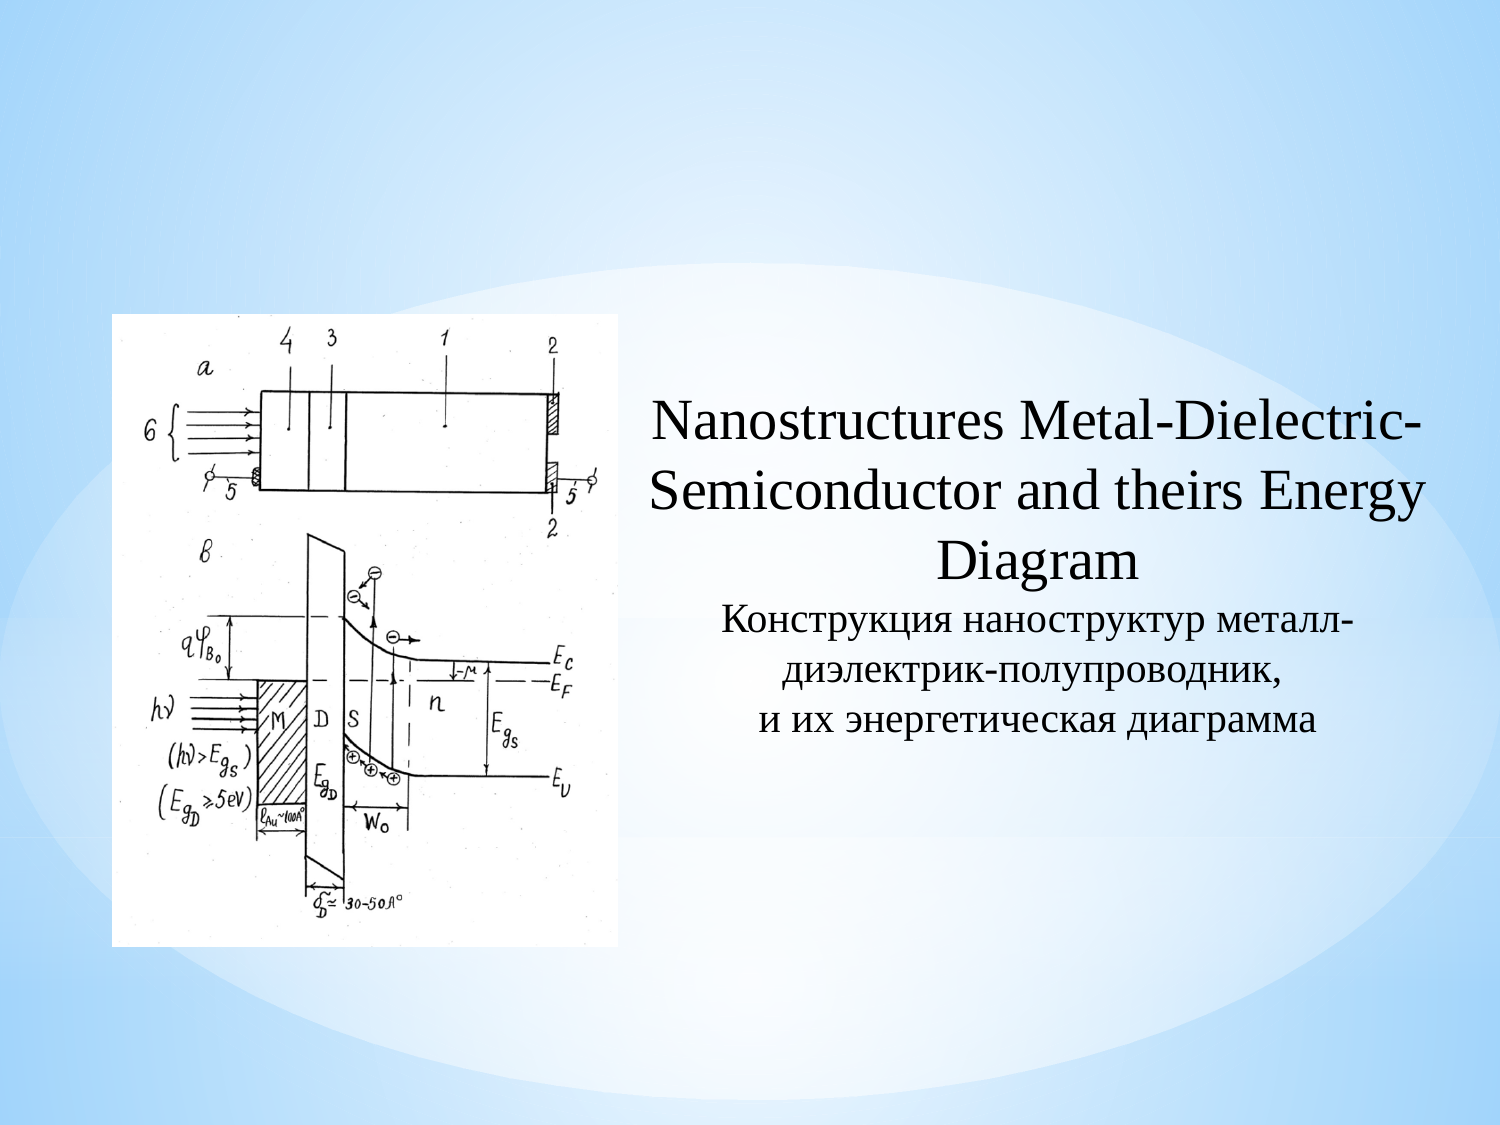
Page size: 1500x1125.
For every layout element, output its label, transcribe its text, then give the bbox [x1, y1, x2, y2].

picture [111, 314, 618, 947]
text_box Nanostructures Metal-Dielectric-Semiconductor and theirs Energy Diagram Конструкция наноструктур металл-диэлектрик-полупроводник, и их энергетическая диаграмма [622, 373, 1459, 794]
